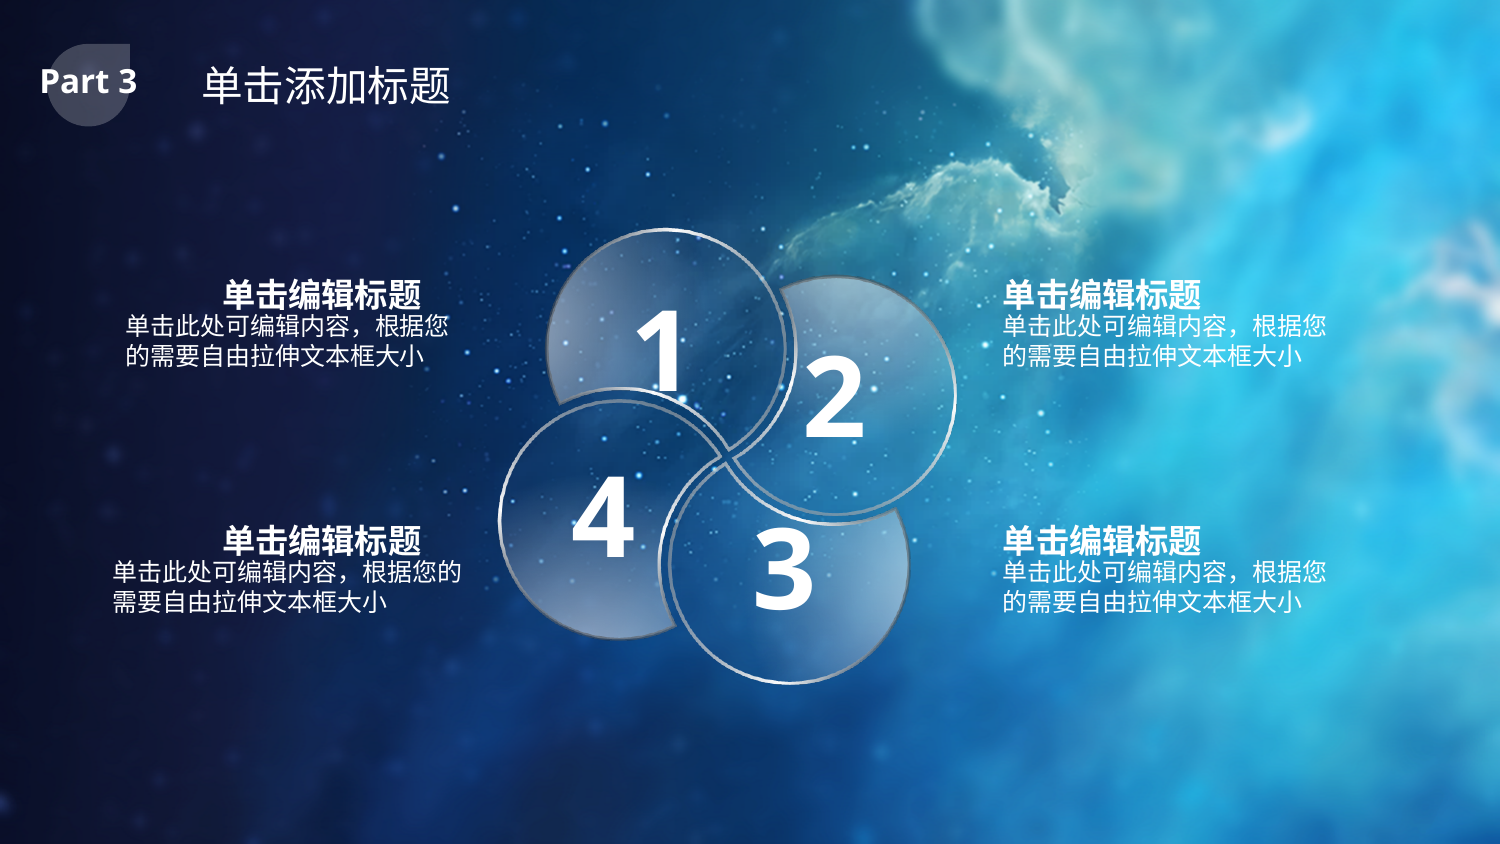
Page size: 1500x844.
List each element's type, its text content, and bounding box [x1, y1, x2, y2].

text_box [497, 398, 723, 641]
text_box 单击添加标题 [186, 52, 467, 118]
text_box 单击此处可编辑内容，根据您的需要自由拉伸文本框大小 [125, 310, 469, 371]
text_box 单击编辑标题 [222, 274, 506, 315]
text_box 单击编辑标题 [1002, 274, 1286, 310]
picture [0, 0, 1500, 844]
text_box 单击编辑标题 [222, 520, 497, 561]
text_box 单击此处可编辑内容，根据您的需要自由拉伸文本框大小 [1002, 556, 1336, 617]
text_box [667, 460, 911, 685]
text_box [22, 43, 154, 127]
text_box 单击此处可编辑内容，根据您的需要自由拉伸文本框大小 [112, 556, 469, 617]
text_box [543, 227, 787, 452]
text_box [731, 273, 957, 516]
text_box 单击此处可编辑内容，根据您的需要自由拉伸文本框大小 [1002, 310, 1336, 371]
text_box 单击编辑标题 [1002, 520, 1286, 556]
